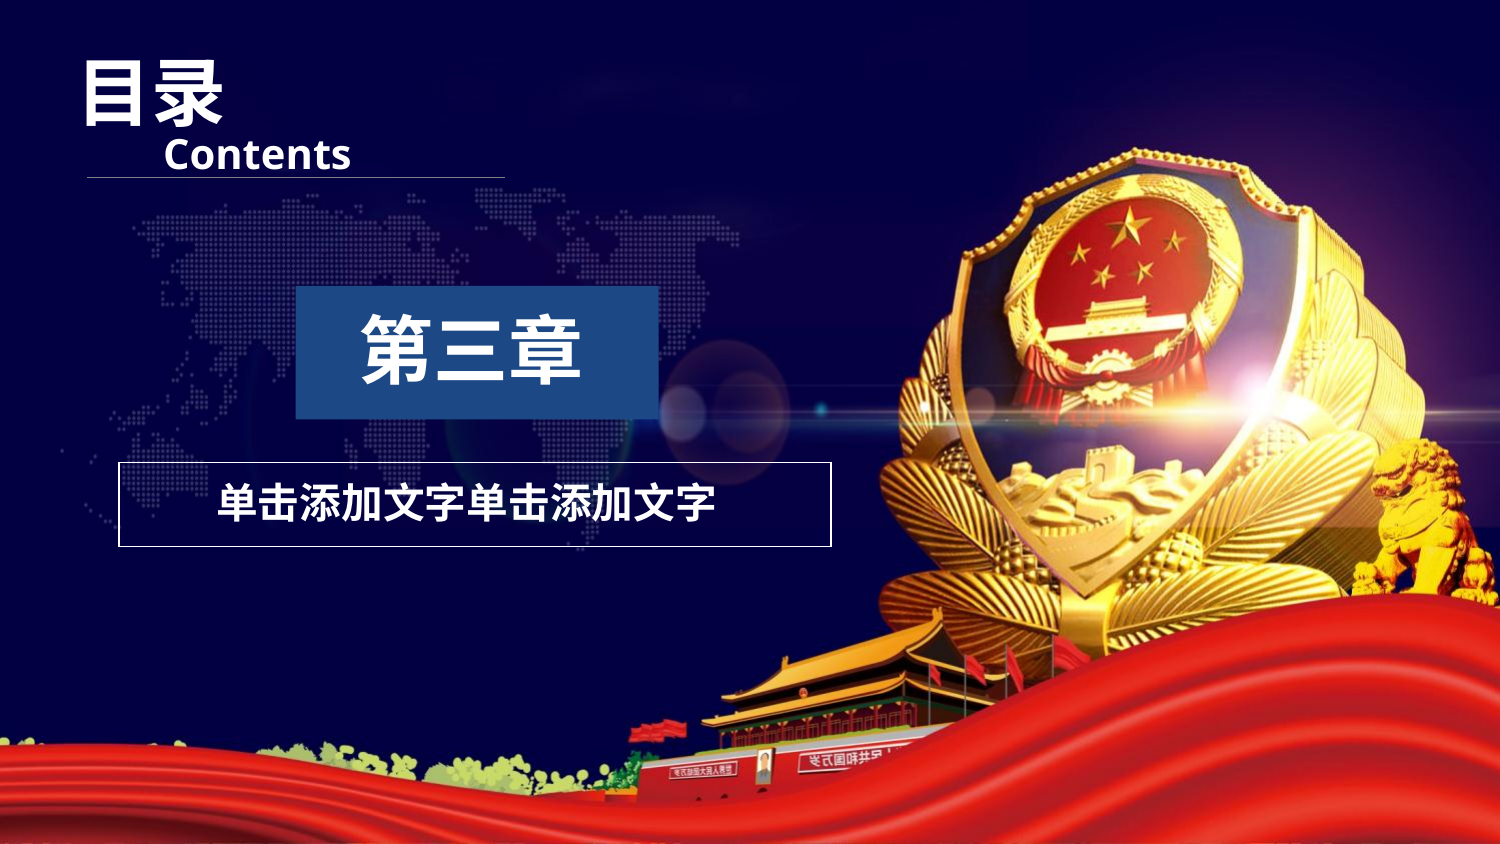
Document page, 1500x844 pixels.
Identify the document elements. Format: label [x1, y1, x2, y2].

text_box [118, 462, 832, 547]
picture [0, 0, 1500, 844]
text_box [61, 37, 505, 186]
text_box [295, 285, 659, 420]
